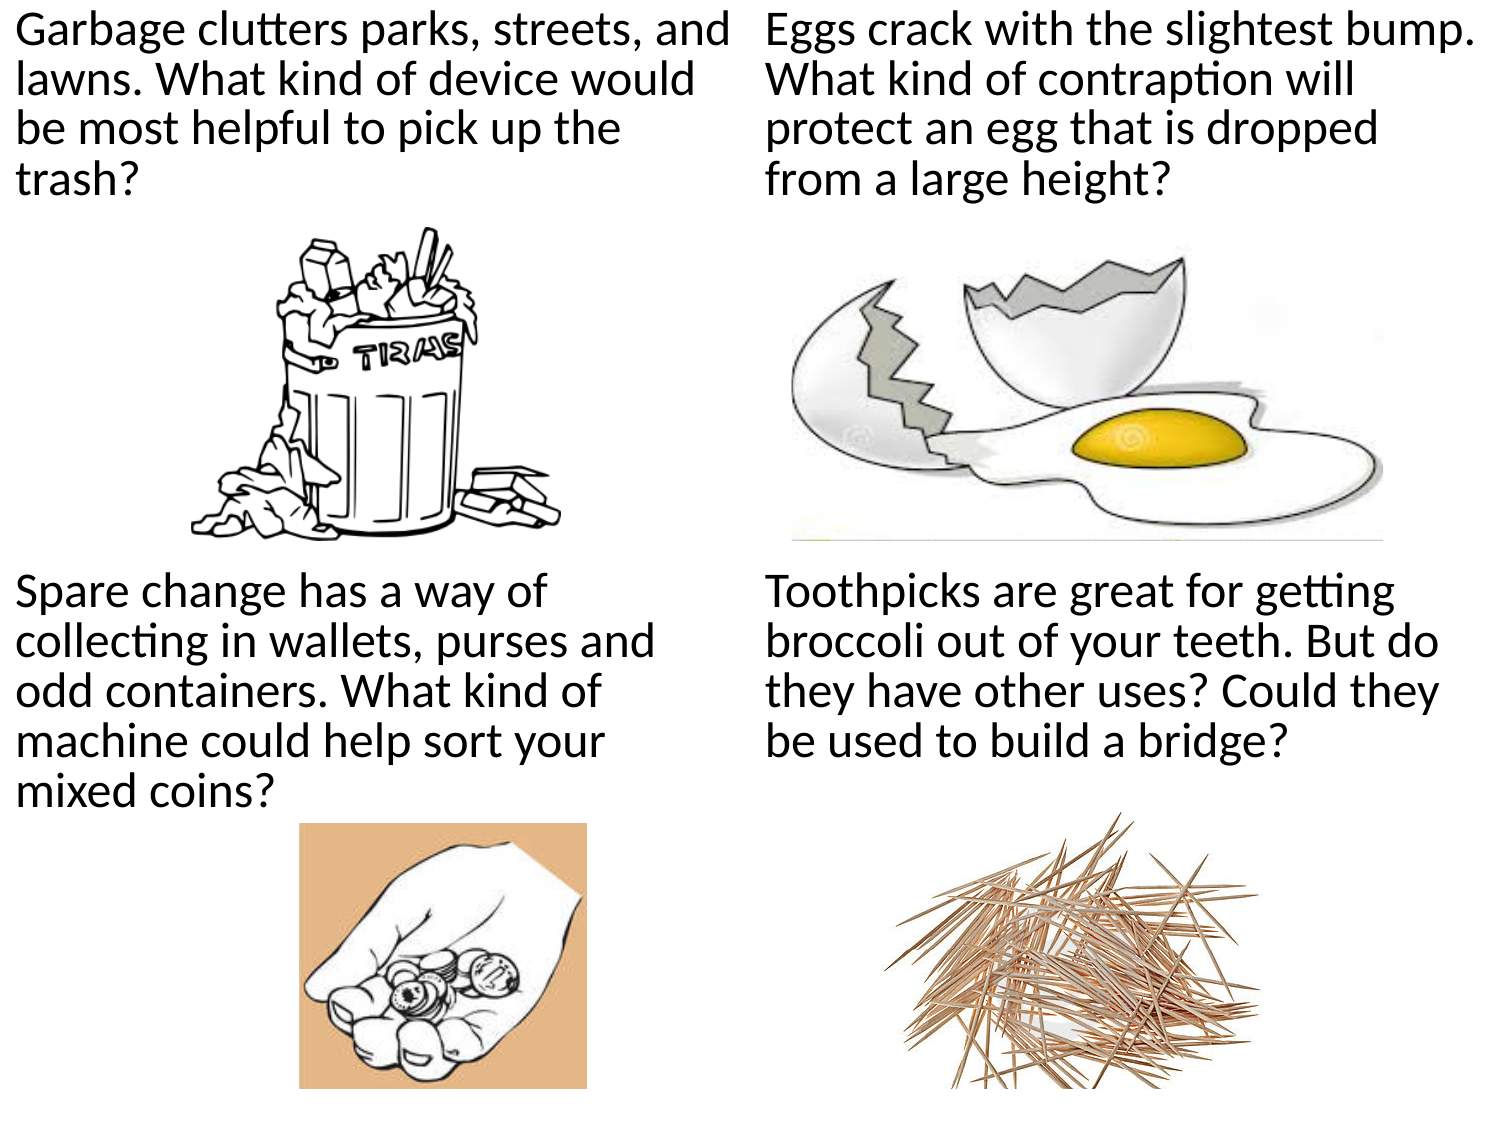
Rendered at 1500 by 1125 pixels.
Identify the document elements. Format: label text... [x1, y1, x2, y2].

picture [791, 245, 1384, 541]
table_header Eggs crack with the slightest bump. What kind of contraption will protect an egg that is dropped from a large height? [750, 0, 1500, 563]
table_cell Toothpicks are great for getting broccoli out of your teeth. But do they have other uses? Could they be used to build a bridge? [750, 563, 1500, 1125]
table_header Garbage clutters parks, streets, and lawns. What kind of device would be most helpful to pick up the trash? [0, 0, 750, 563]
picture [298, 823, 587, 1090]
table_cell Spare change has a way of collecting in wallets, purses and odd containers. What kind of machine could help sort your mixed coins? [0, 563, 750, 1125]
picture [190, 227, 561, 541]
picture [878, 811, 1265, 1090]
